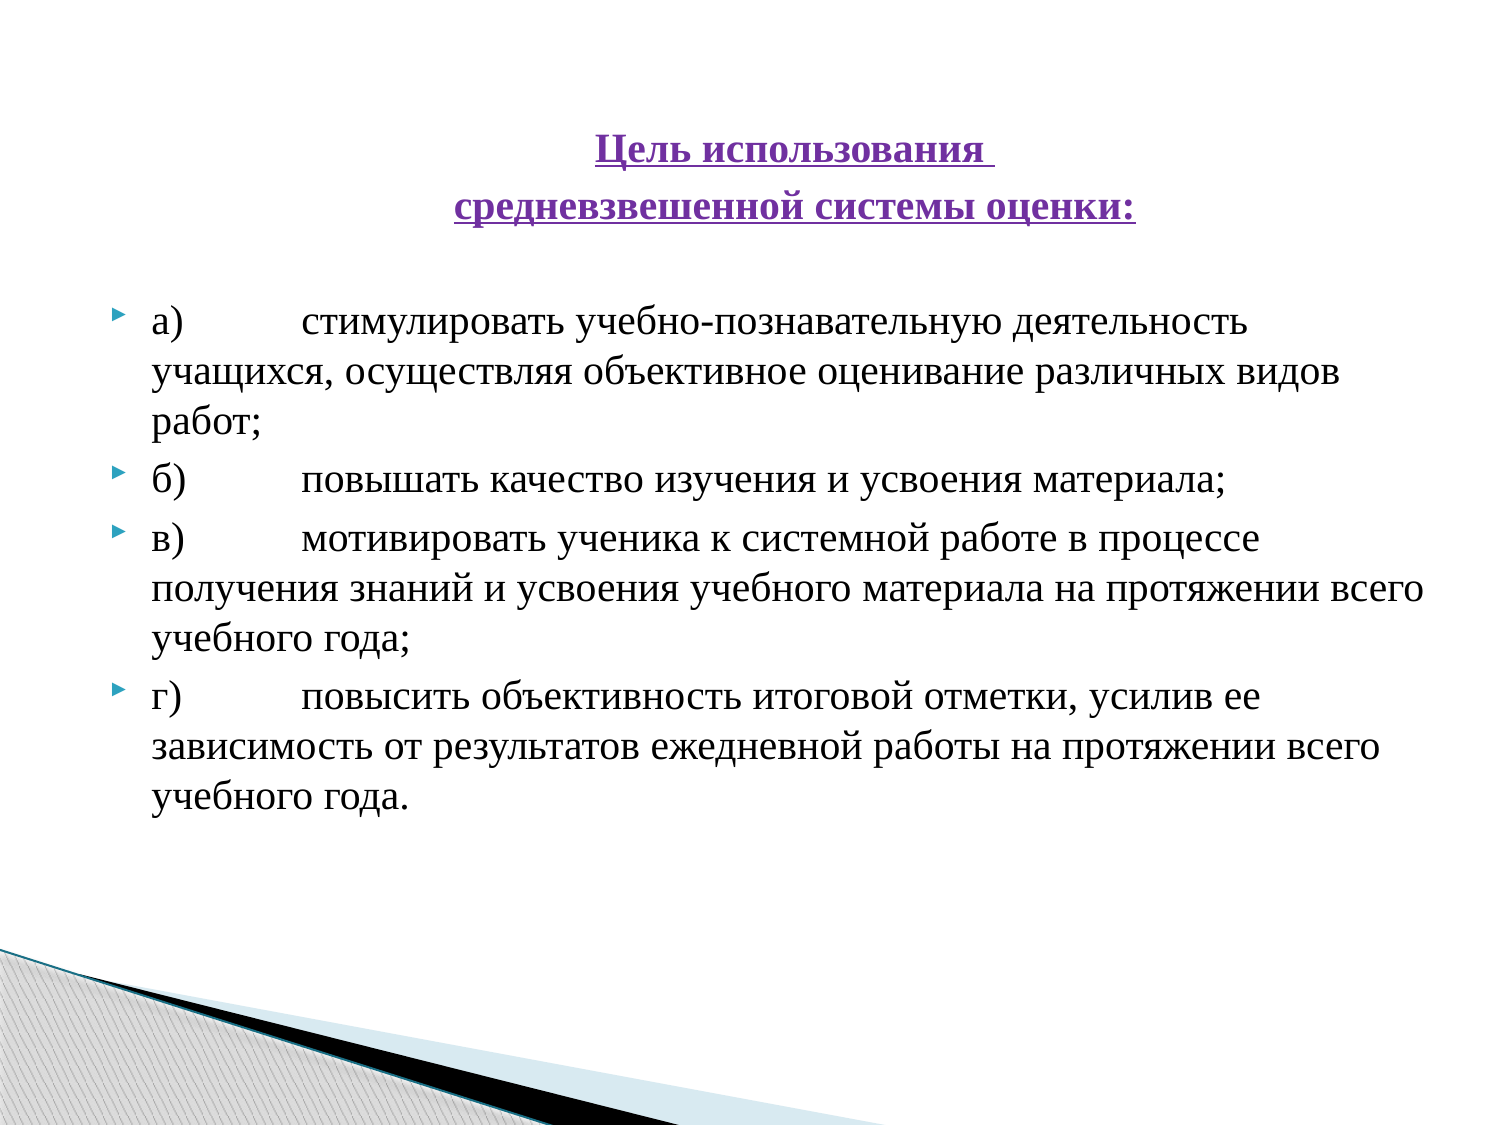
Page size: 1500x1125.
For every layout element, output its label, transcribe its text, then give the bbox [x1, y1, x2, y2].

list Цель использования средневзвешенной системы оценки: а) стимулировать учебно-познавательную деятельность учащихся, осуществляя объективное оценивание различных видов работ; б) повышать качество изучения и усвоения материала; в) мотивировать ученика к системной работе в процессе получения знаний и усвоения учебного материала на протяжении всего учебного года; г) повысить объективность итоговой отметки, усилив ее зависимость от результатов ежедневной работы на протяжении всего учебного года. [76, 113, 1449, 929]
